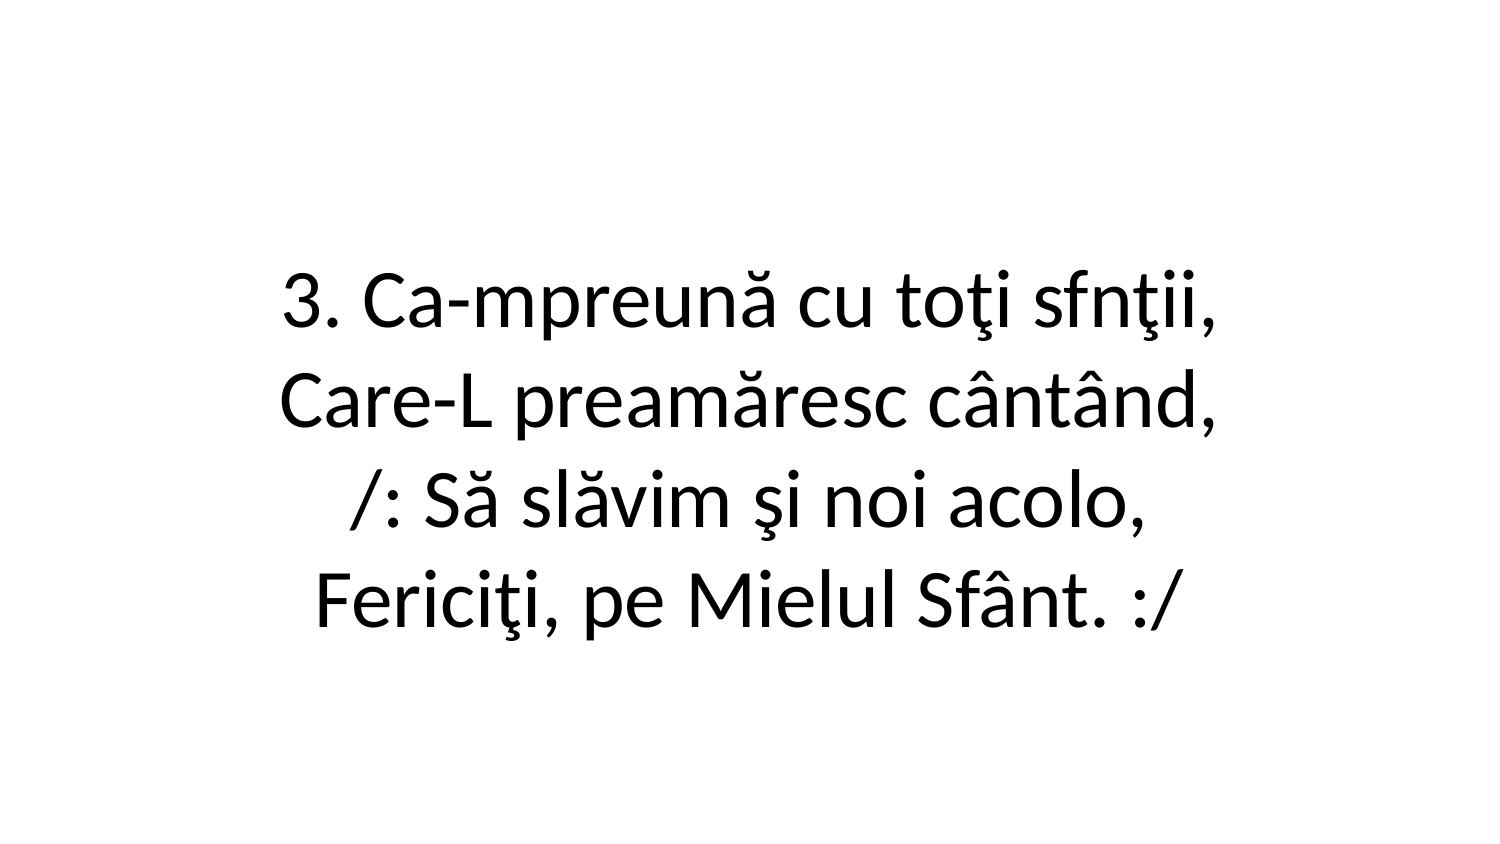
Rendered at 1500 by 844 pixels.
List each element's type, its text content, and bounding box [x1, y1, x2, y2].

text_box 3. Ca-mpreună cu toţi sfnţii, Care-L preamăresc cântând, /: Să slăvim şi noi acolo, Fericiţi, pe Mielul Sfânt. :/ [264, 192, 1236, 652]
